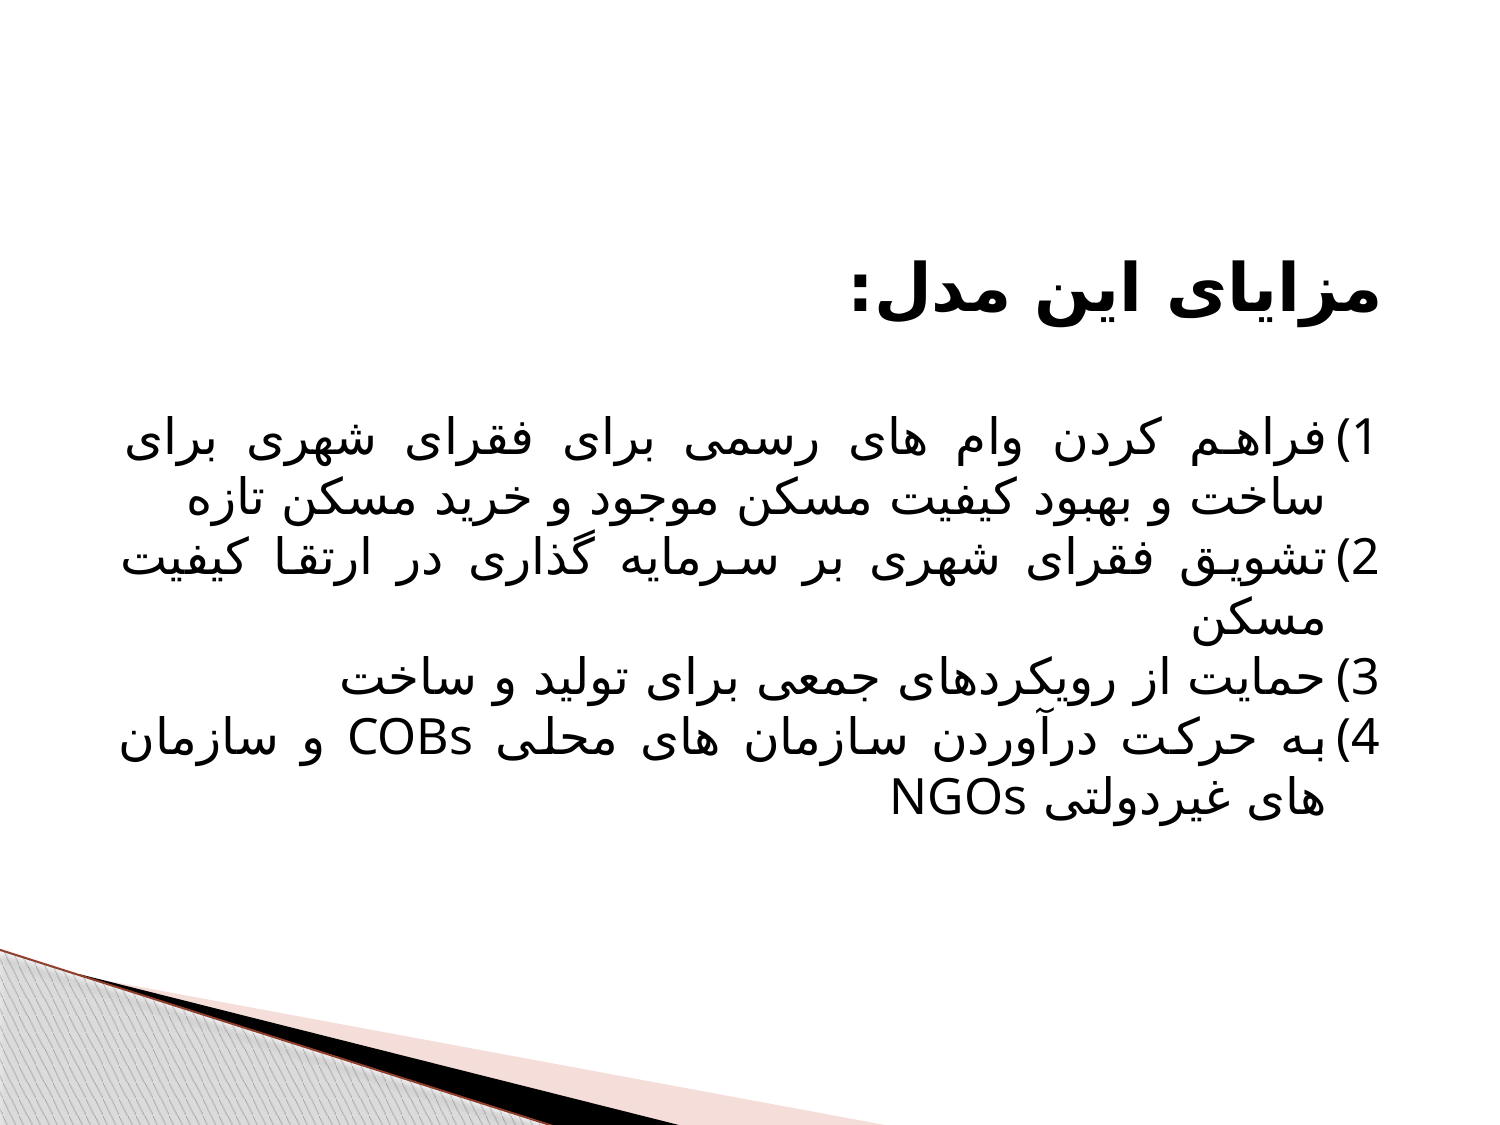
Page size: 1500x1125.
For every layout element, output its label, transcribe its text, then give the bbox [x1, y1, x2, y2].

text_box مزایای این مدل: فراهم کردن وام های رسمی برای فقرای شهری برای ساخت و بهبود کیفیت مسکن موجود و خرید مسکن تازه تشویق فقرای شهری بر سرمایه گذاری در ارتقا کیفیت مسکن حمایت از رویکردهای جمعی برای تولید و ساخت به حرکت درآوردن سازمان های محلی COBs و سازمان های غیردولتی NGOs [98, 237, 1399, 833]
